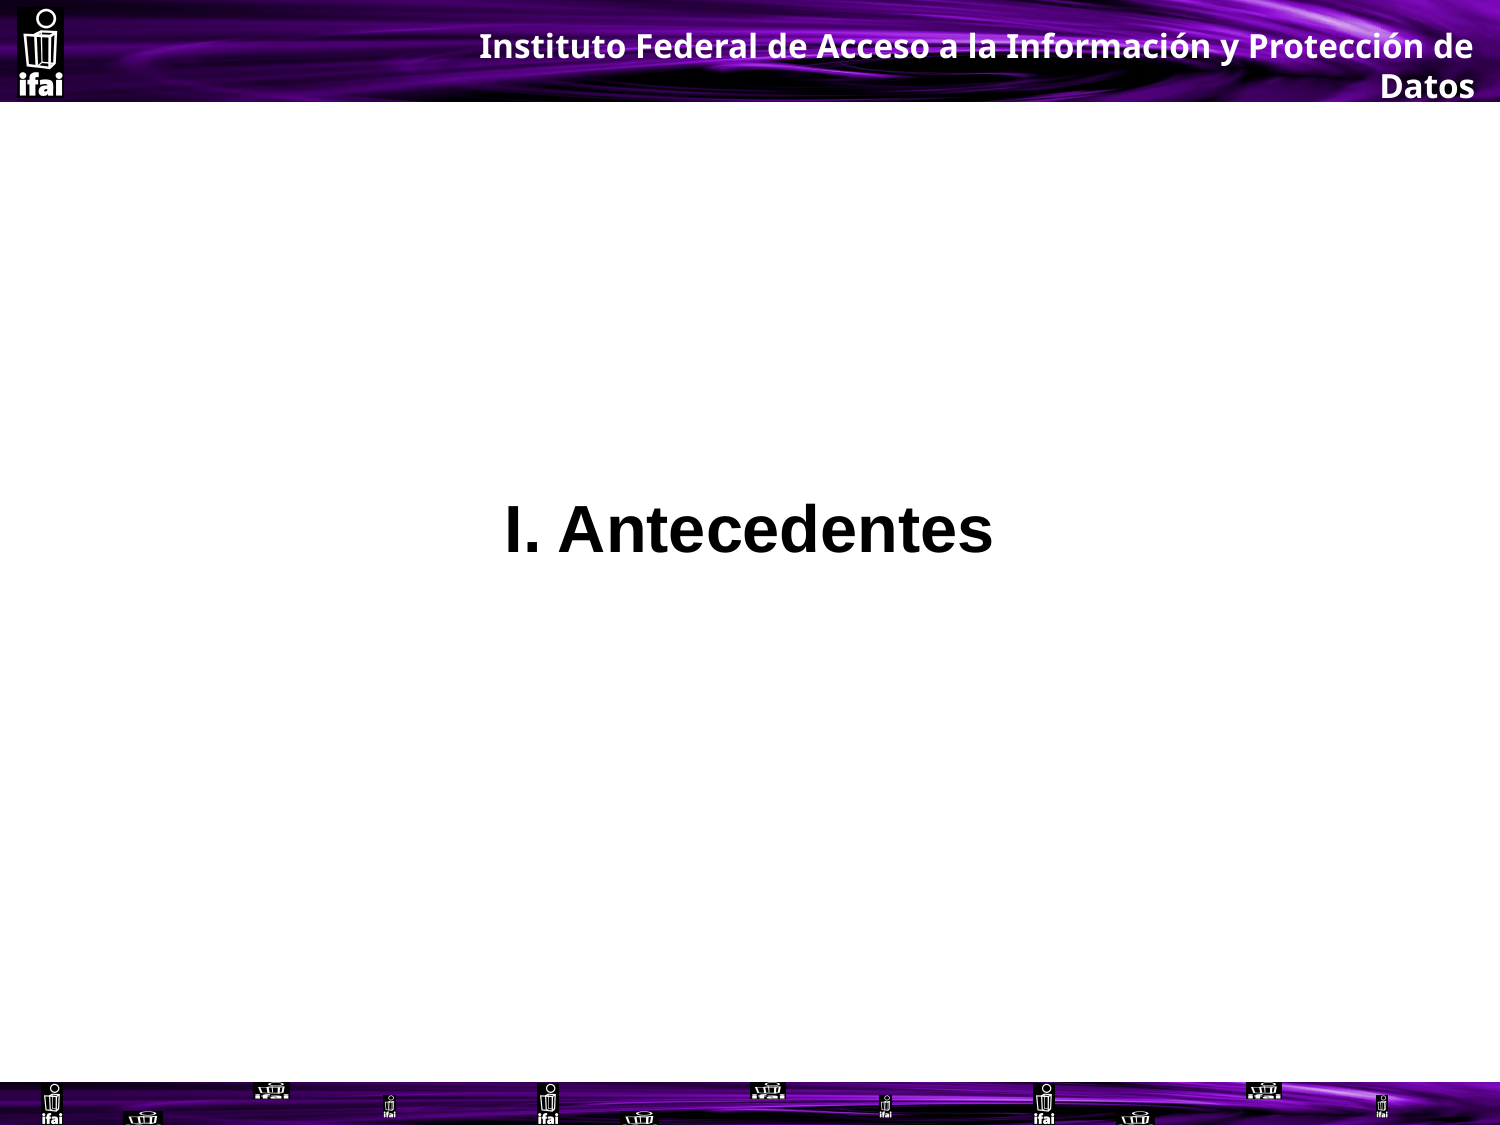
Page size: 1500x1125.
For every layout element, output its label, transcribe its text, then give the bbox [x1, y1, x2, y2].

picture [0, 1082, 1500, 1125]
list I. Antecedentes [74, 195, 1426, 838]
picture [0, 0, 1500, 102]
